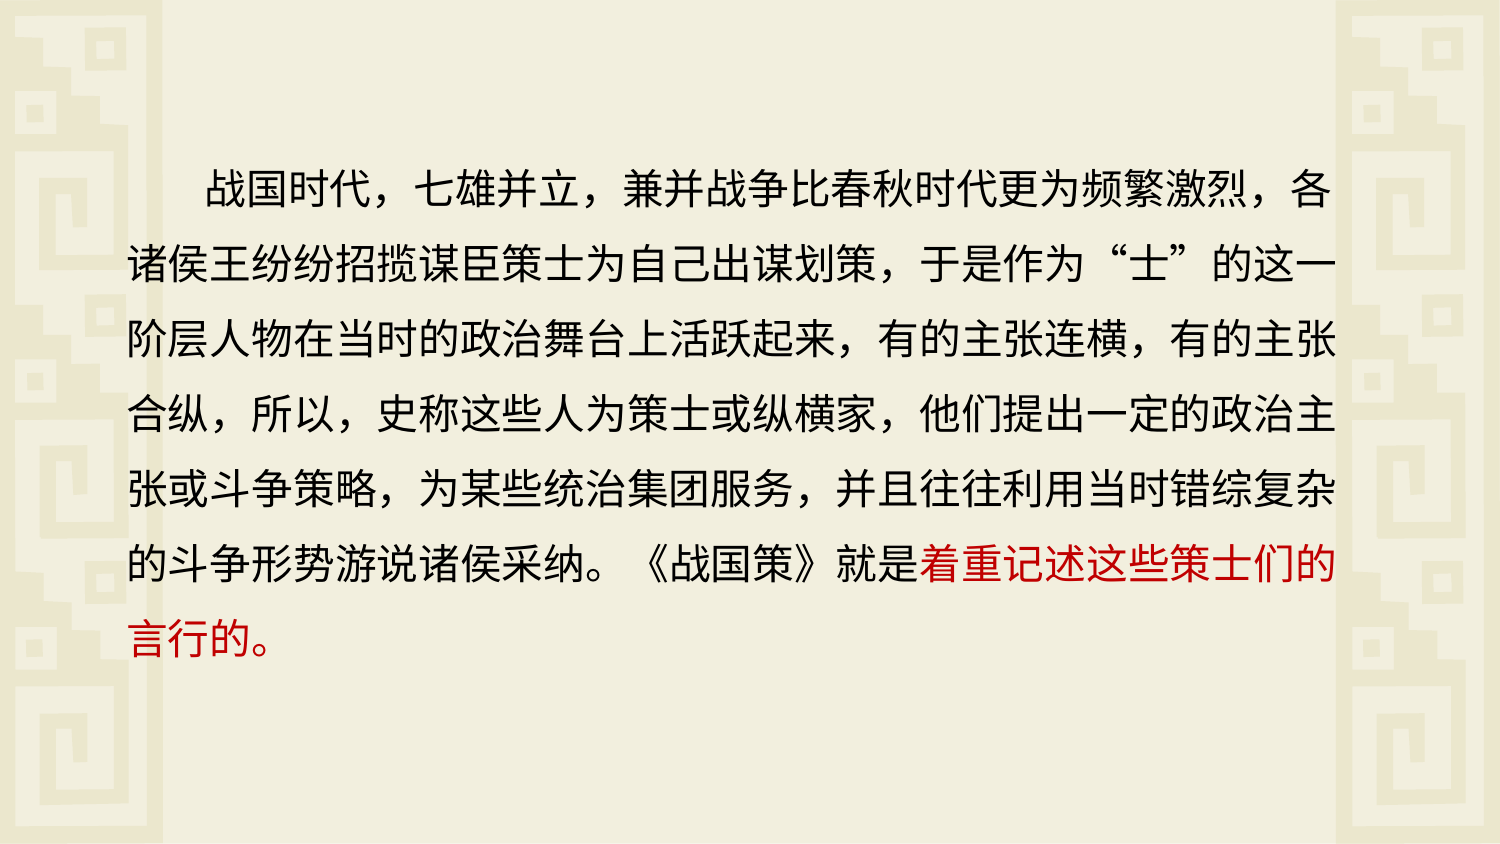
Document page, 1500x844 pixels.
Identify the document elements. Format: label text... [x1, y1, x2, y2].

text_box 战国时代，七雄并立，兼并战争比春秋时代更为频繁激烈，各诸侯王纷纷招揽谋臣策士为自己出谋划策，于是作为“士”的这一阶层人物在当时的政治舞台上活跃起来，有的主张连横，有的主张合纵，所以，史称这些人为策士或纵横家，他们提出一定的政治主张或斗争策略，为某些统治集团服务，并且往往利用当时错综复杂的斗争形势游说诸侯采纳。《战国策》就是着重记述这些策士们的言行的。 [111, 130, 1389, 671]
